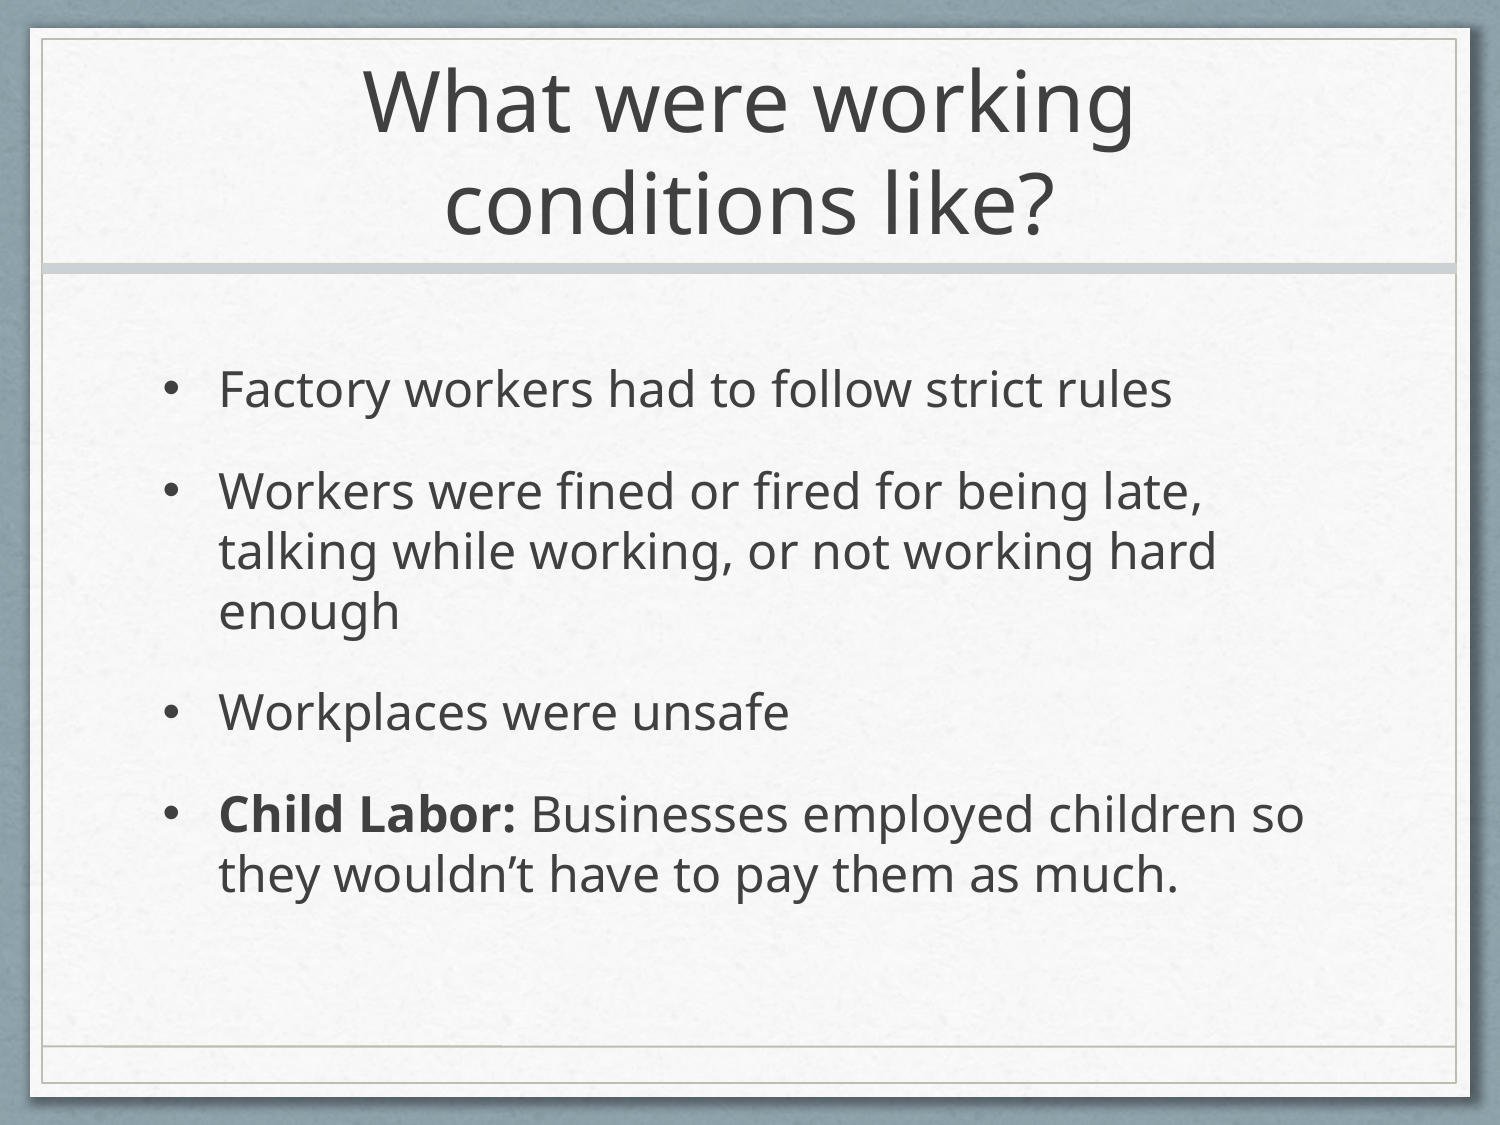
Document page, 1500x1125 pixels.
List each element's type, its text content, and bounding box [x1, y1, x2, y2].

title What were working conditions like? [147, 40, 1353, 260]
picture [30, 28, 1470, 1097]
list Factory workers had to follow strict rules Workers were fined or fired for being late, talking while working, or not working hard enough Workplaces were unsafe Child Labor: Businesses employed children so they wouldn’t have to pay them as much. [147, 350, 1353, 995]
